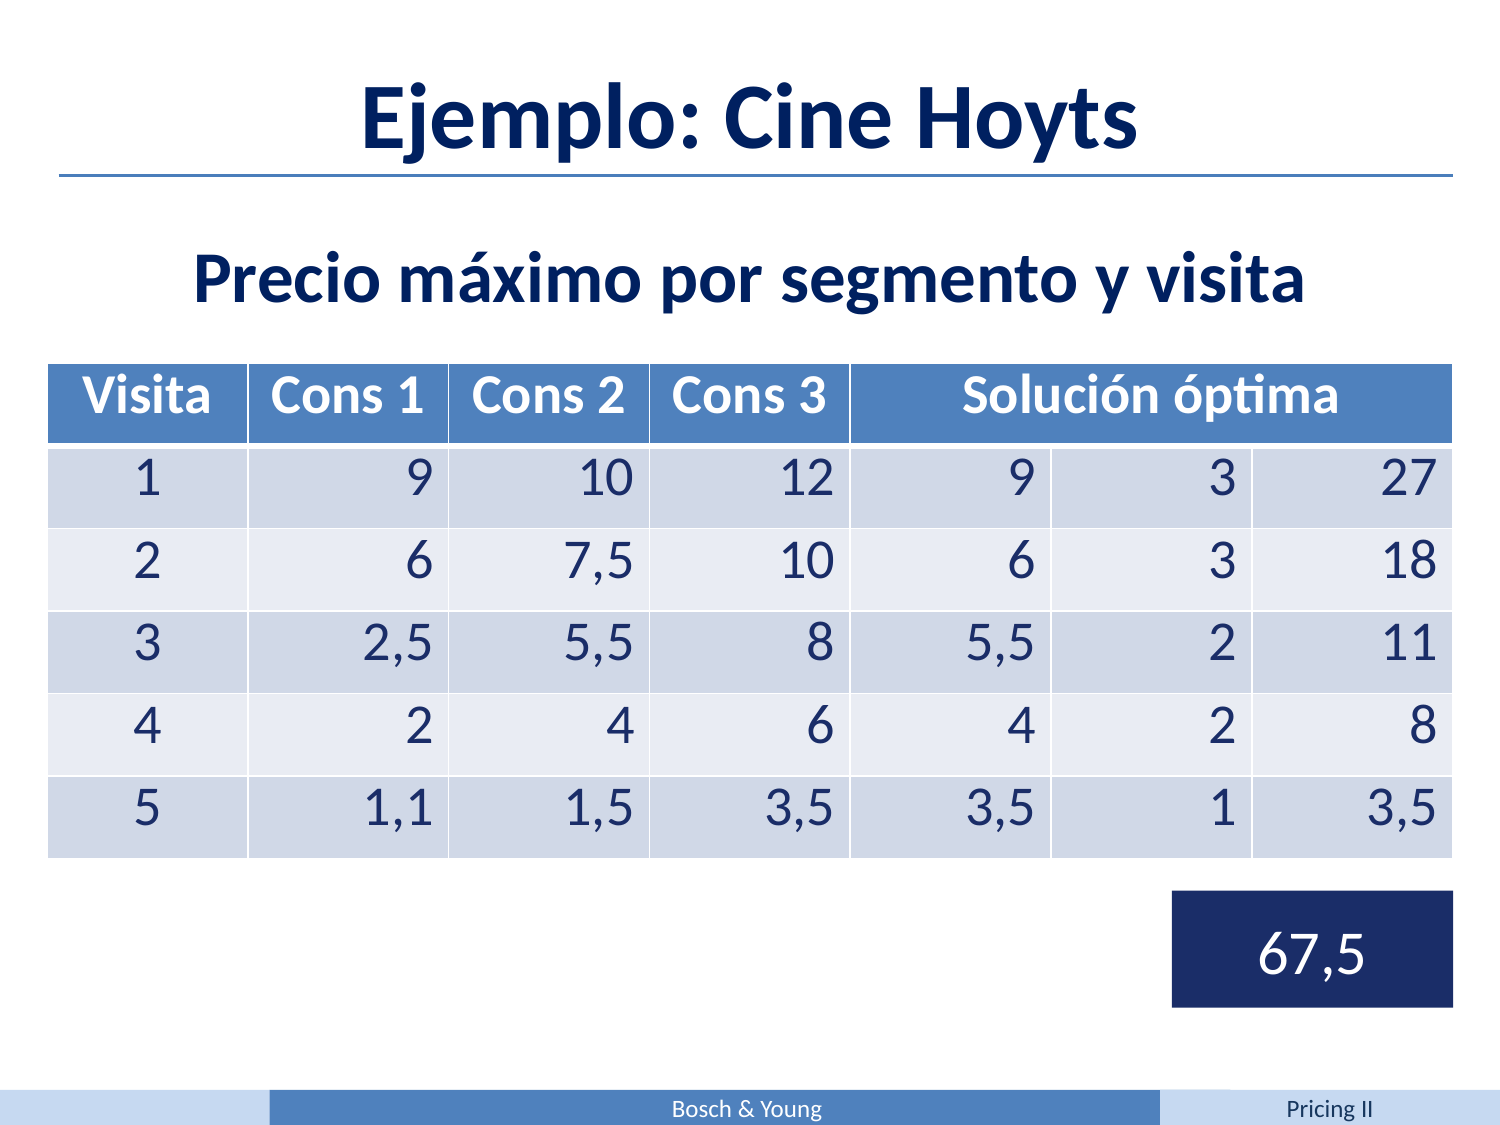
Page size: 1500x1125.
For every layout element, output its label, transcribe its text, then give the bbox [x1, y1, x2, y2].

table_cell 5,5 [851, 612, 1050, 693]
table_header Visita [48, 364, 247, 443]
table_cell 1 [48, 449, 247, 528]
table_cell 4 [851, 694, 1050, 775]
table_cell 9 [249, 449, 448, 528]
table_cell 10 [650, 529, 849, 610]
text_box [0, 1088, 272, 1125]
table_cell 1,5 [449, 777, 649, 858]
table_cell 10 [449, 449, 649, 528]
table_cell 6 [851, 529, 1050, 610]
table_cell 2 [1052, 694, 1251, 775]
table_cell 2 [249, 694, 448, 775]
table_header Solución óptima [851, 364, 1452, 443]
text_box Ejemplo: Cine Hoyts [35, 47, 1465, 175]
table_cell 3,5 [650, 777, 849, 858]
table_cell 2 [48, 529, 247, 610]
table_cell 3 [1052, 529, 1251, 610]
table_cell 3,5 [851, 777, 1050, 858]
table_cell 3,5 [1253, 777, 1452, 858]
table_cell 2 [1052, 612, 1251, 693]
table_cell 2,5 [249, 612, 448, 693]
table_cell 27 [1253, 449, 1452, 528]
table_cell 3 [1052, 449, 1251, 528]
table_header Cons 3 [650, 364, 849, 443]
table_header Cons 2 [449, 364, 649, 443]
table_cell 7,5 [449, 529, 649, 610]
text_box Pricing II [1158, 1088, 1500, 1125]
text_box 67,5 [1170, 888, 1455, 1010]
text_box Bosch & Young [272, 1088, 1158, 1125]
table_cell 5,5 [449, 612, 649, 693]
table_cell 11 [1253, 612, 1452, 693]
table_cell 8 [650, 612, 849, 693]
table_cell 6 [249, 529, 448, 610]
table_cell 4 [48, 694, 247, 775]
table_cell 12 [650, 449, 849, 528]
text_box Precio máximo por segmento y visita [35, 222, 1465, 325]
table_header Cons 1 [249, 364, 448, 443]
table_cell 18 [1253, 529, 1452, 610]
table_cell 9 [851, 449, 1050, 528]
table_cell 3 [48, 612, 247, 693]
table_cell 6 [650, 694, 849, 775]
table_cell 4 [449, 694, 649, 775]
table_cell 1 [1052, 777, 1251, 858]
table_cell 5 [48, 777, 247, 858]
table_cell 8 [1253, 694, 1452, 775]
table_cell 1,1 [249, 777, 448, 858]
